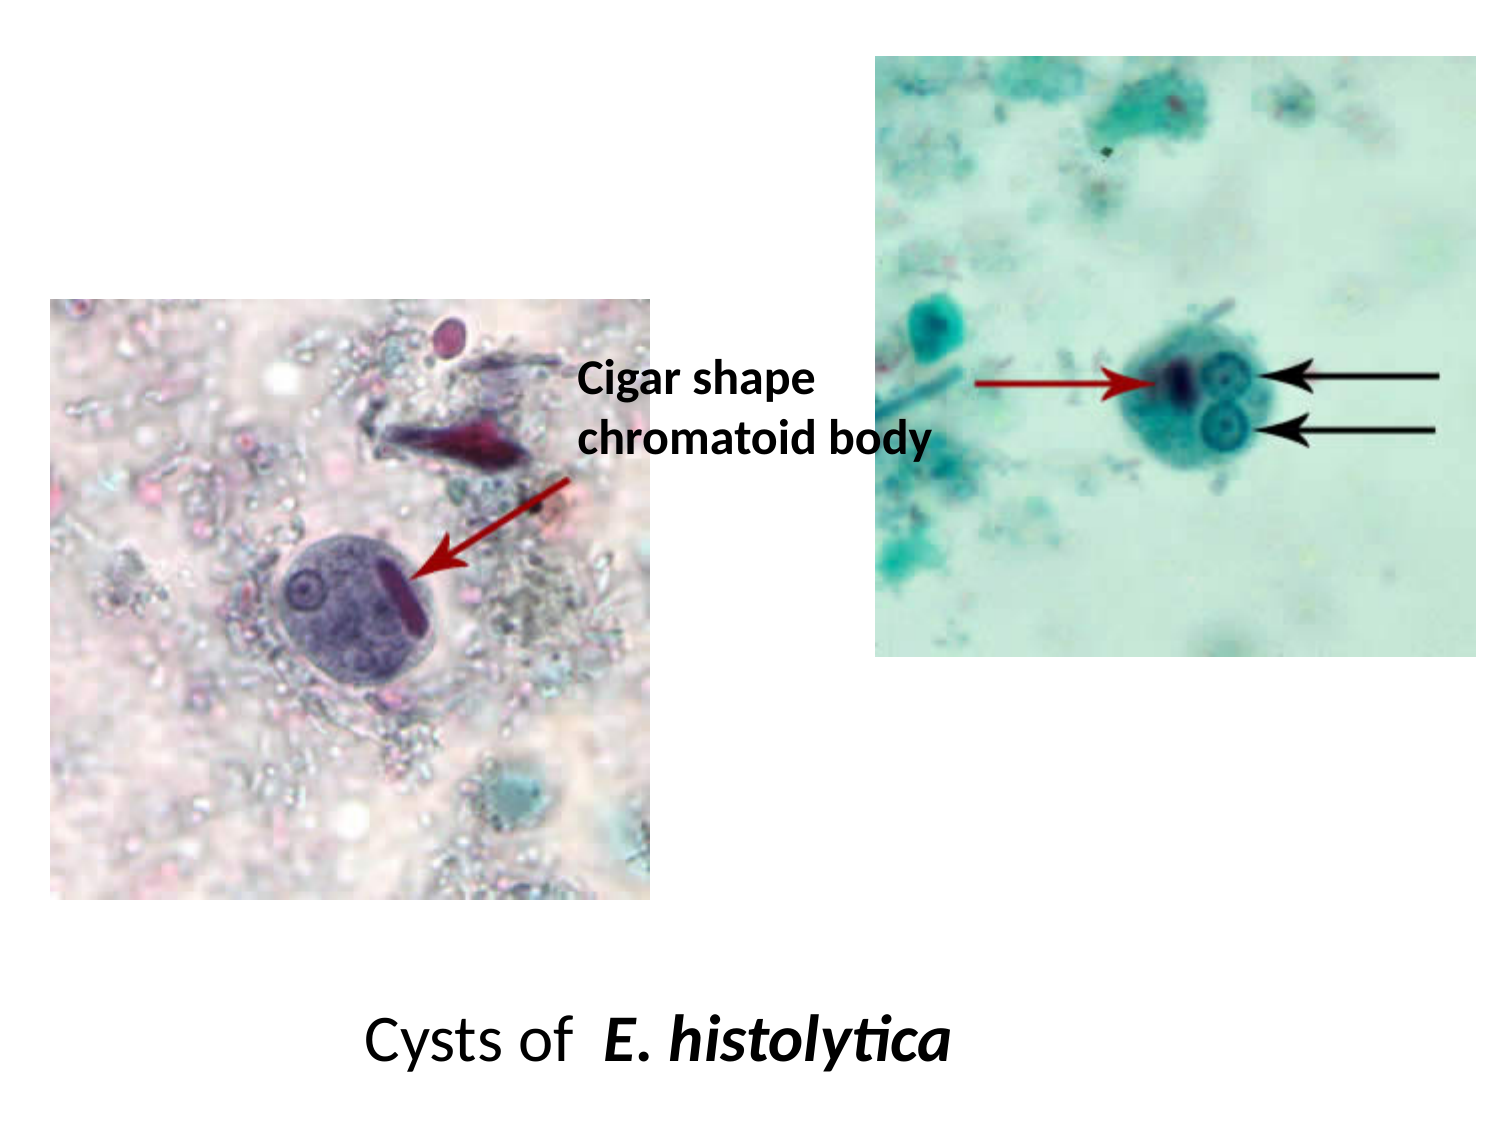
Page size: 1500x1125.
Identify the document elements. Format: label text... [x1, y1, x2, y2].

text_box Cigar shape chromatoid body [654, 337, 869, 473]
text_box Cysts of E. histolytica [349, 987, 1088, 1083]
picture [874, 55, 1476, 657]
picture [49, 299, 651, 901]
